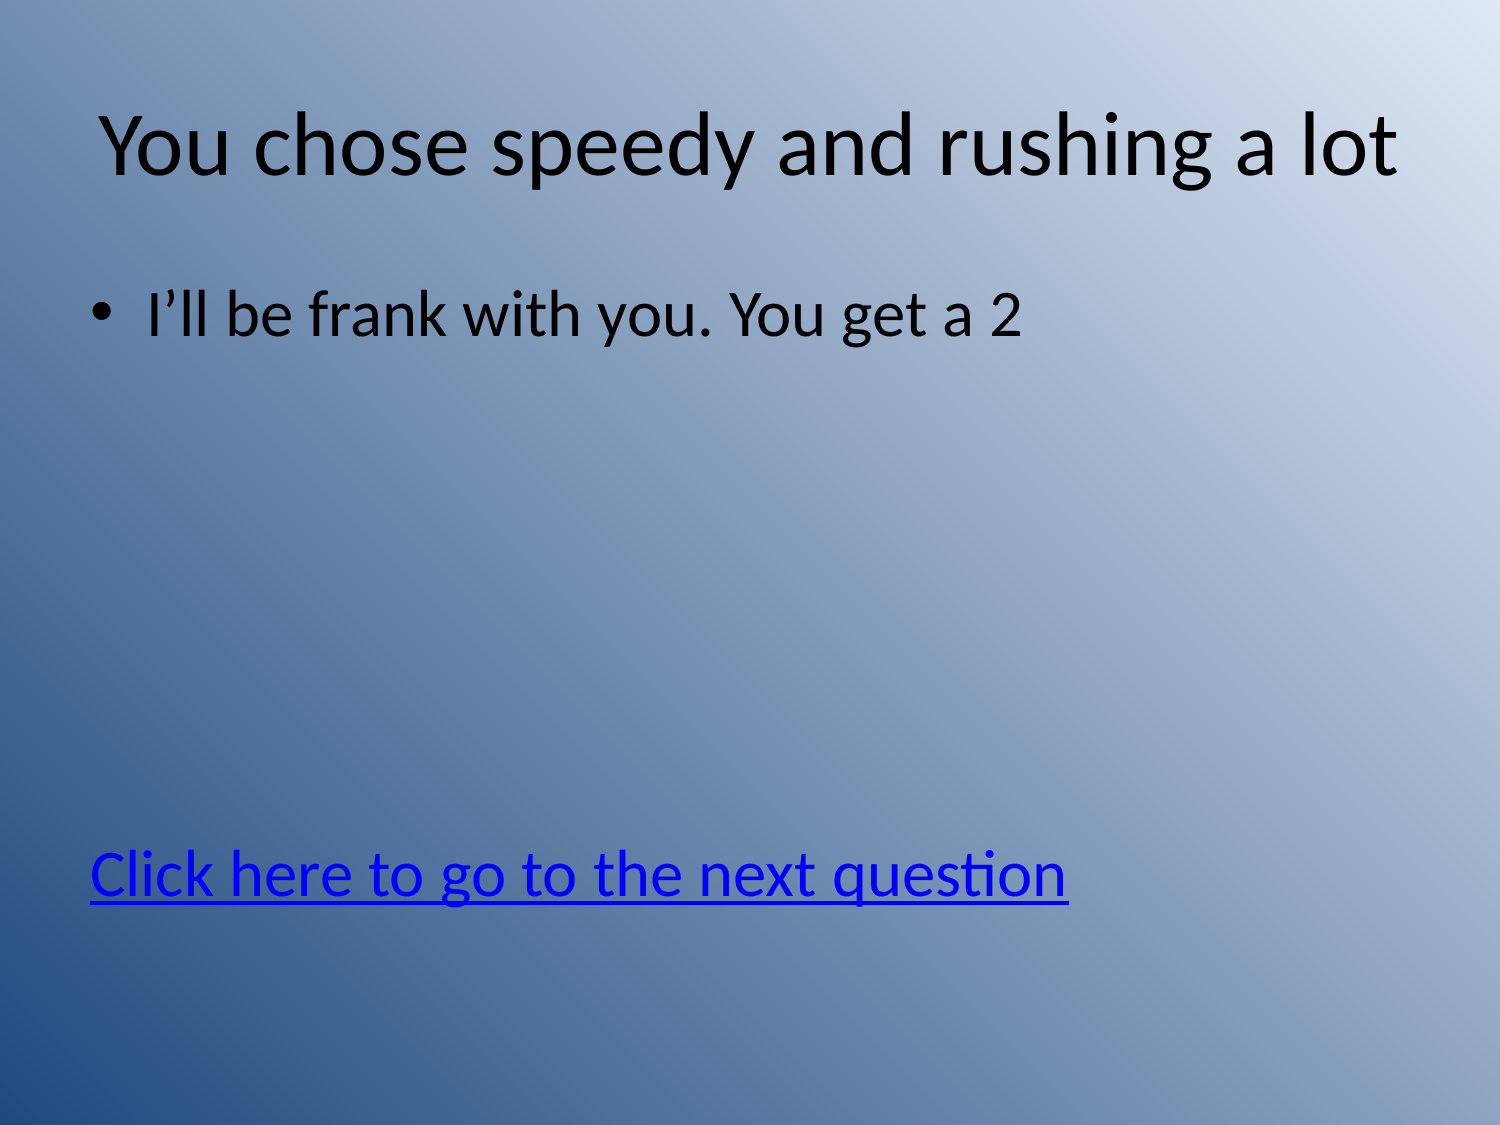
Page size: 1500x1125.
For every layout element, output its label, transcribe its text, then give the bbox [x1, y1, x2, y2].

title You chose speedy and rushing a lot [75, 45, 1425, 233]
list I’ll be frank with you. You get a 2 Click here to go to the next question [75, 262, 1425, 1005]
